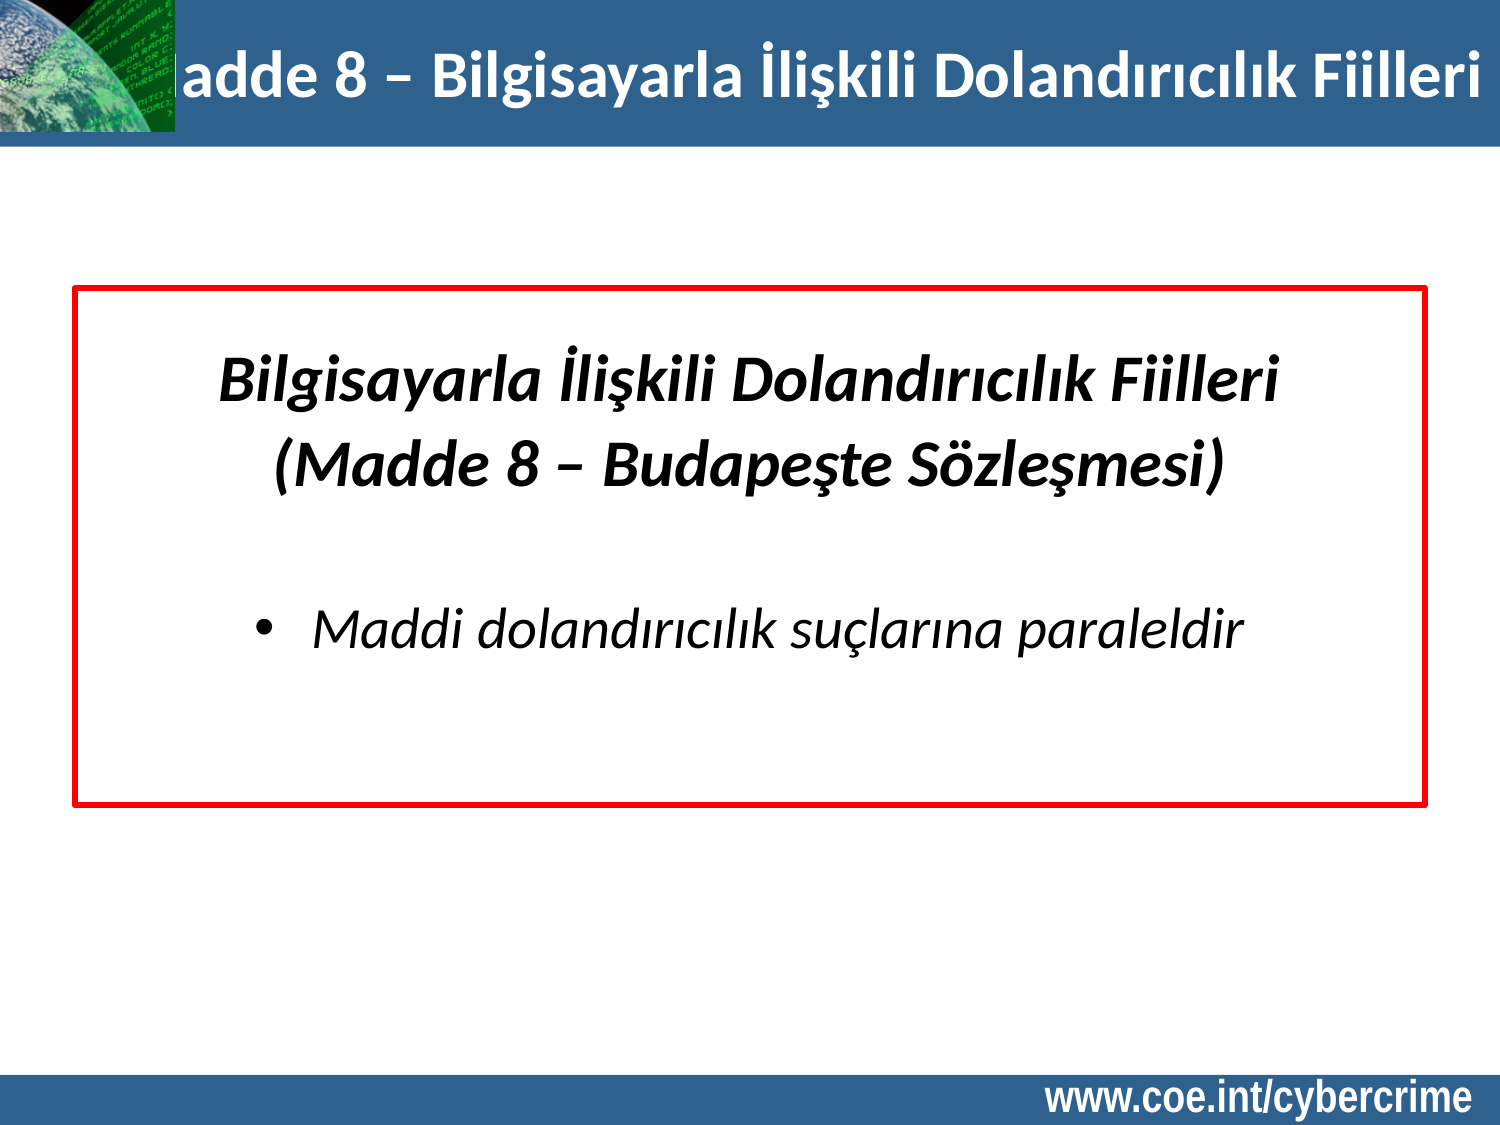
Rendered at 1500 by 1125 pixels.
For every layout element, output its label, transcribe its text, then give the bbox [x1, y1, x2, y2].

text_box Madde 8 – Bilgisayarla İlişkili Dolandırıcılık Fiilleri [0, 0, 1500, 149]
text_box www.coe.int/cybercrime [1030, 1059, 1500, 1125]
text_box Bilgisayarla İlişkili Dolandırıcılık Fiilleri (Madde 8 – Budapeşte Sözleşmesi) Maddi dolandırıcılık suçlarına paraleldir [74, 287, 1425, 806]
picture [0, 0, 175, 132]
text_box [0, 1073, 1030, 1125]
